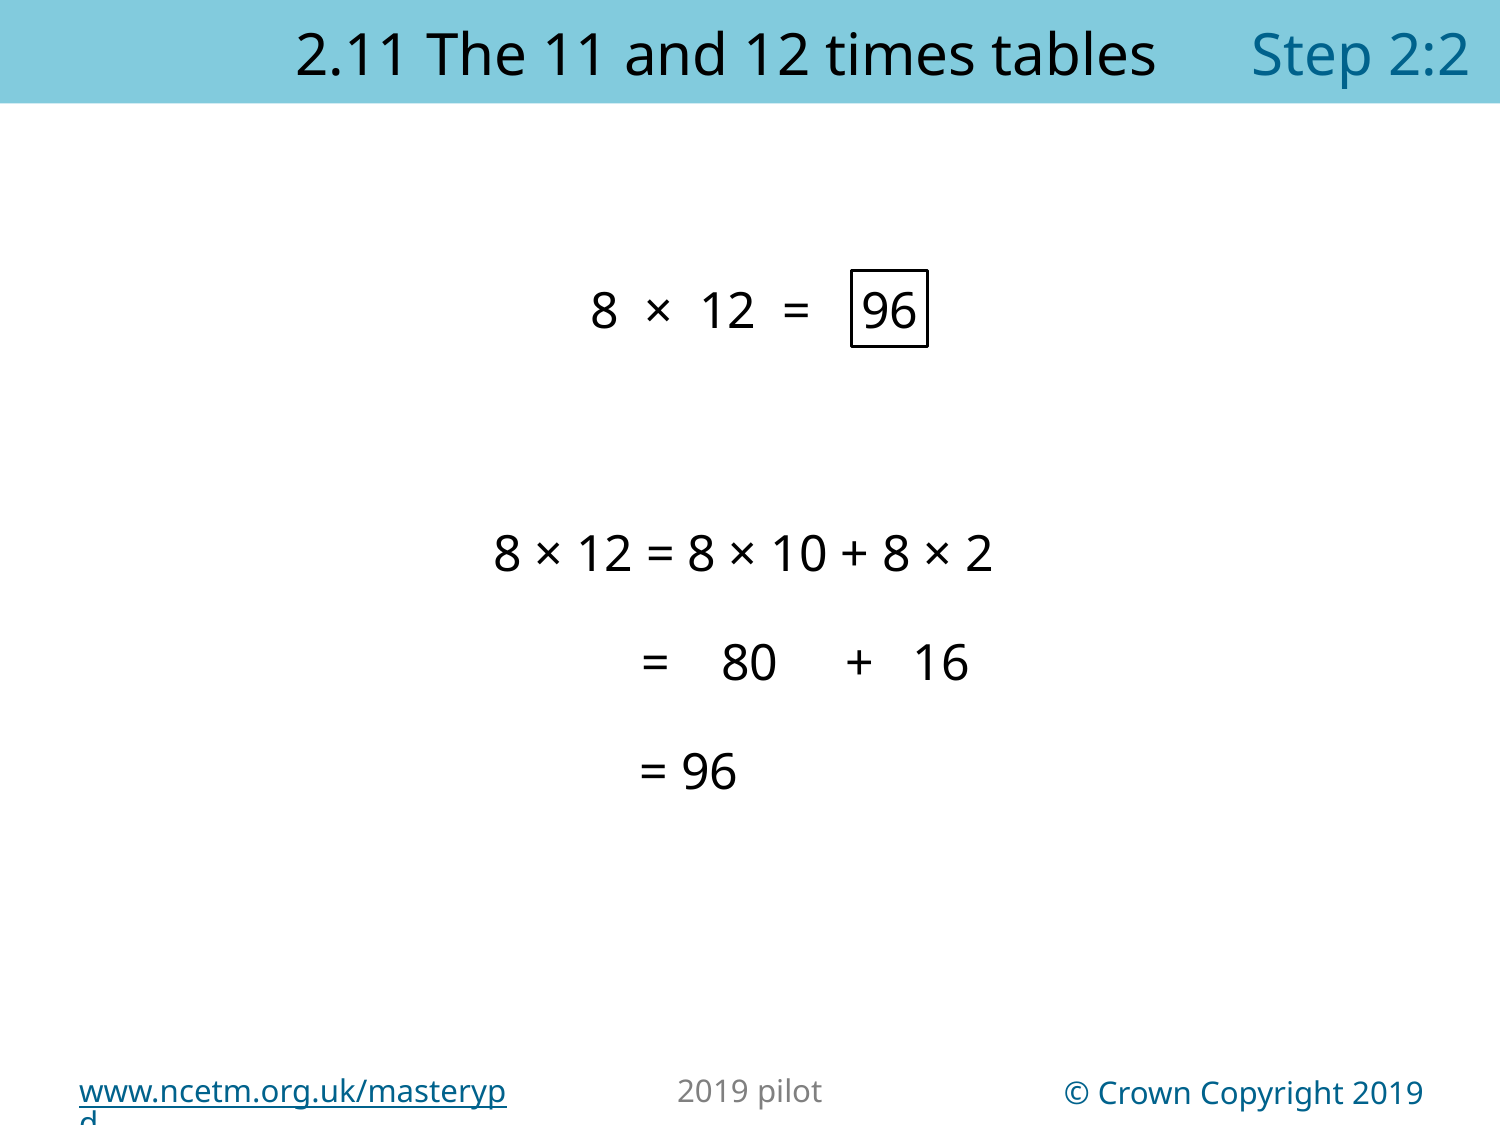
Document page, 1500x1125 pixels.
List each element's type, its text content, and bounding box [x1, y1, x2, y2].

text_box 8 × 12 = [575, 270, 826, 346]
text_box = 80 [626, 622, 794, 698]
text_box 96 [846, 270, 934, 346]
text_box 8 × 12 = 8 × 10 + 8 × 2 [478, 513, 1022, 589]
list 2.11 The 11 and 12 times tables Step 2:2 [0, 0, 1500, 104]
text_box = 96 [624, 731, 754, 807]
text_box + 16 [830, 622, 985, 698]
